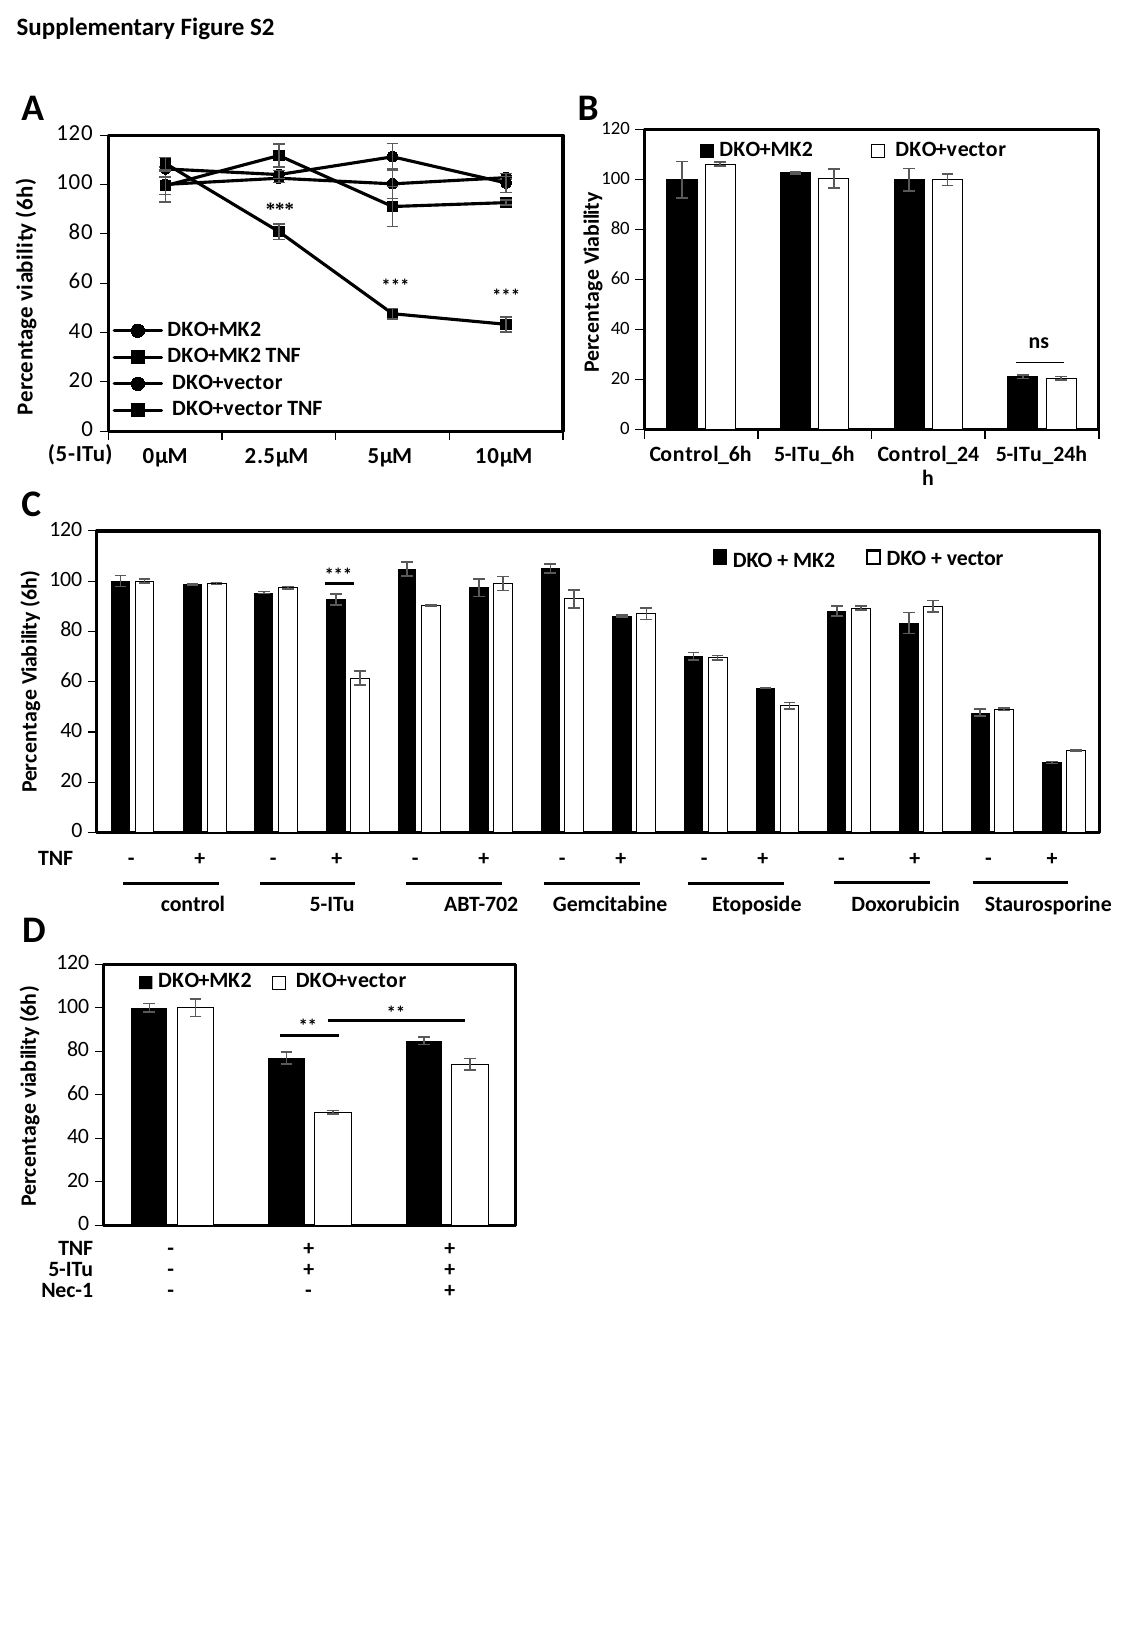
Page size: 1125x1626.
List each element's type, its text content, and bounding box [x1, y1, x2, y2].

text_box Supplementary Figure S2 [1, 6, 304, 58]
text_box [0, 61, 1125, 1311]
